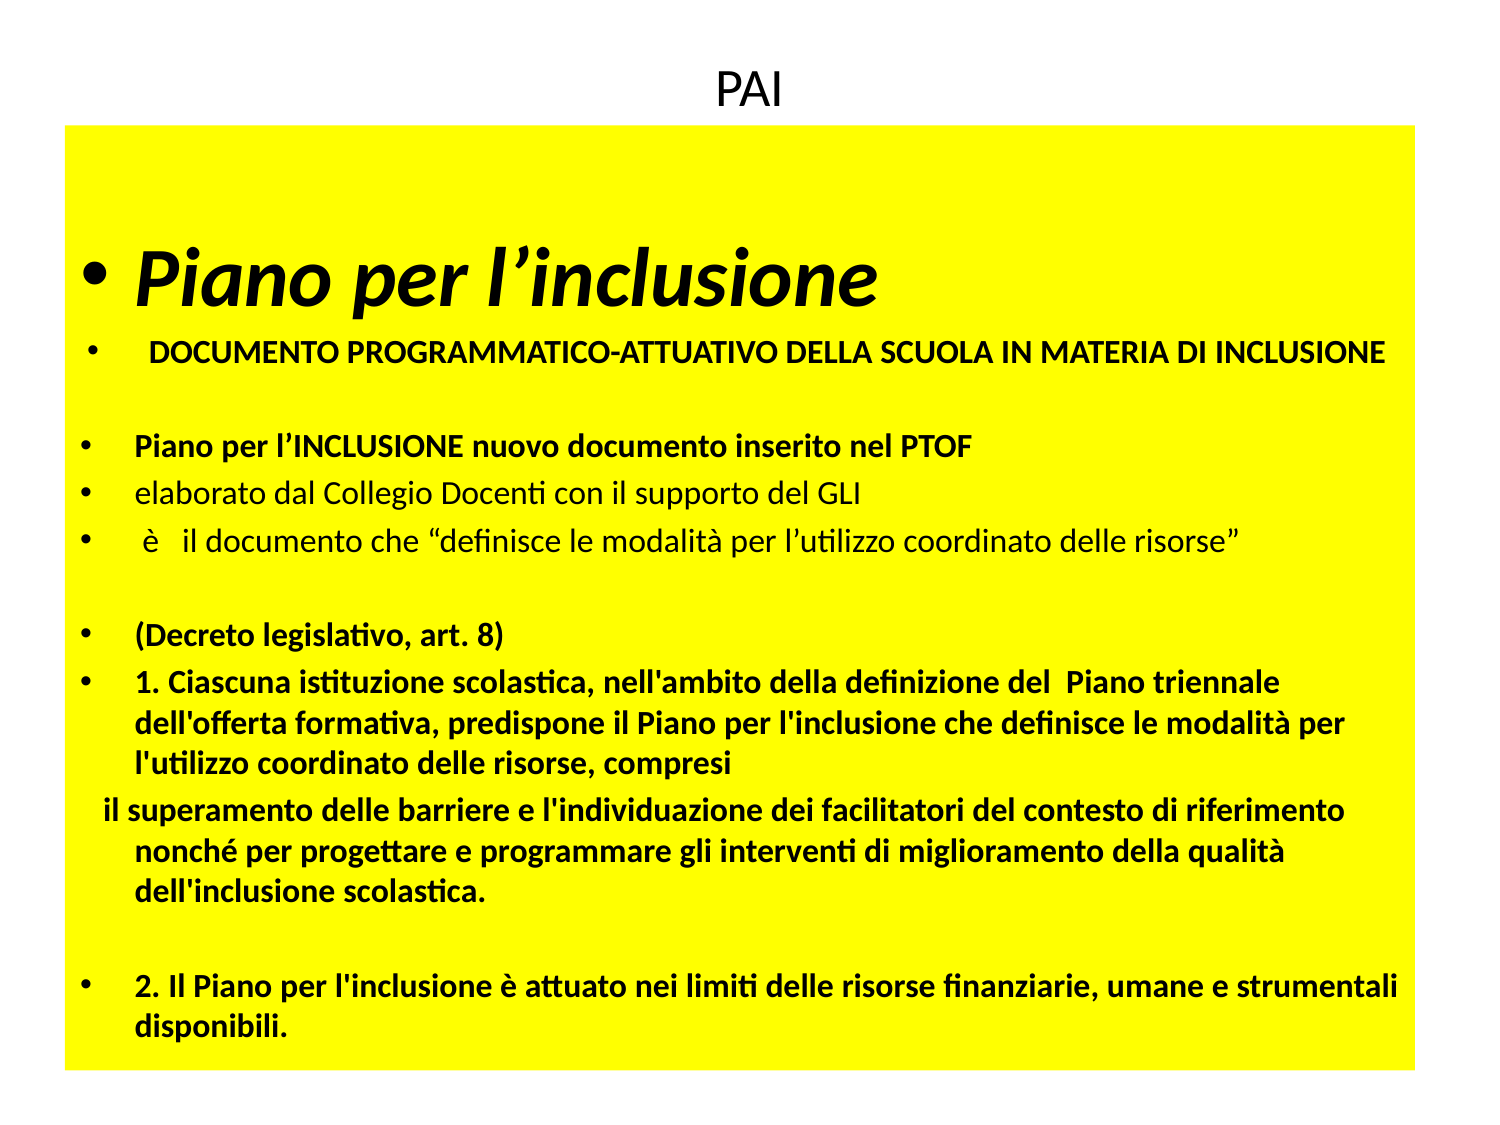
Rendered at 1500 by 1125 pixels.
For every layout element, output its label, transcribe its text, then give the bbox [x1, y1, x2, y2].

title PAI [75, 45, 1425, 126]
list Piano per l’inclusione DOCUMENTO PROGRAMMATICO-ATTUATIVO DELLA SCUOLA IN MATERIA DI INCLUSIONE Piano per l’INCLUSIONE nuovo documento inserito nel PTOF elaborato dal Collegio Docenti con il supporto del GLI è il documento che “definisce le modalità per l’utilizzo coordinato delle risorse” (Decreto legislativo, art. 8) 1. Ciascuna istituzione scolastica, nell'ambito della definizione del Piano triennale dell'offerta formativa, predispone il Piano per l'inclusione che definisce le modalità per l'utilizzo coordinato delle risorse, compresi il superamento delle barriere e l'individuazione dei facilitatori del contesto di riferimento nonché per progettare e programmare gli interventi di miglioramento della qualità dell'inclusione scolastica. 2. Il Piano per l'inclusione è attuato nei limiti delle risorse finanziarie, umane e strumentali disponibili. [64, 125, 1415, 1071]
